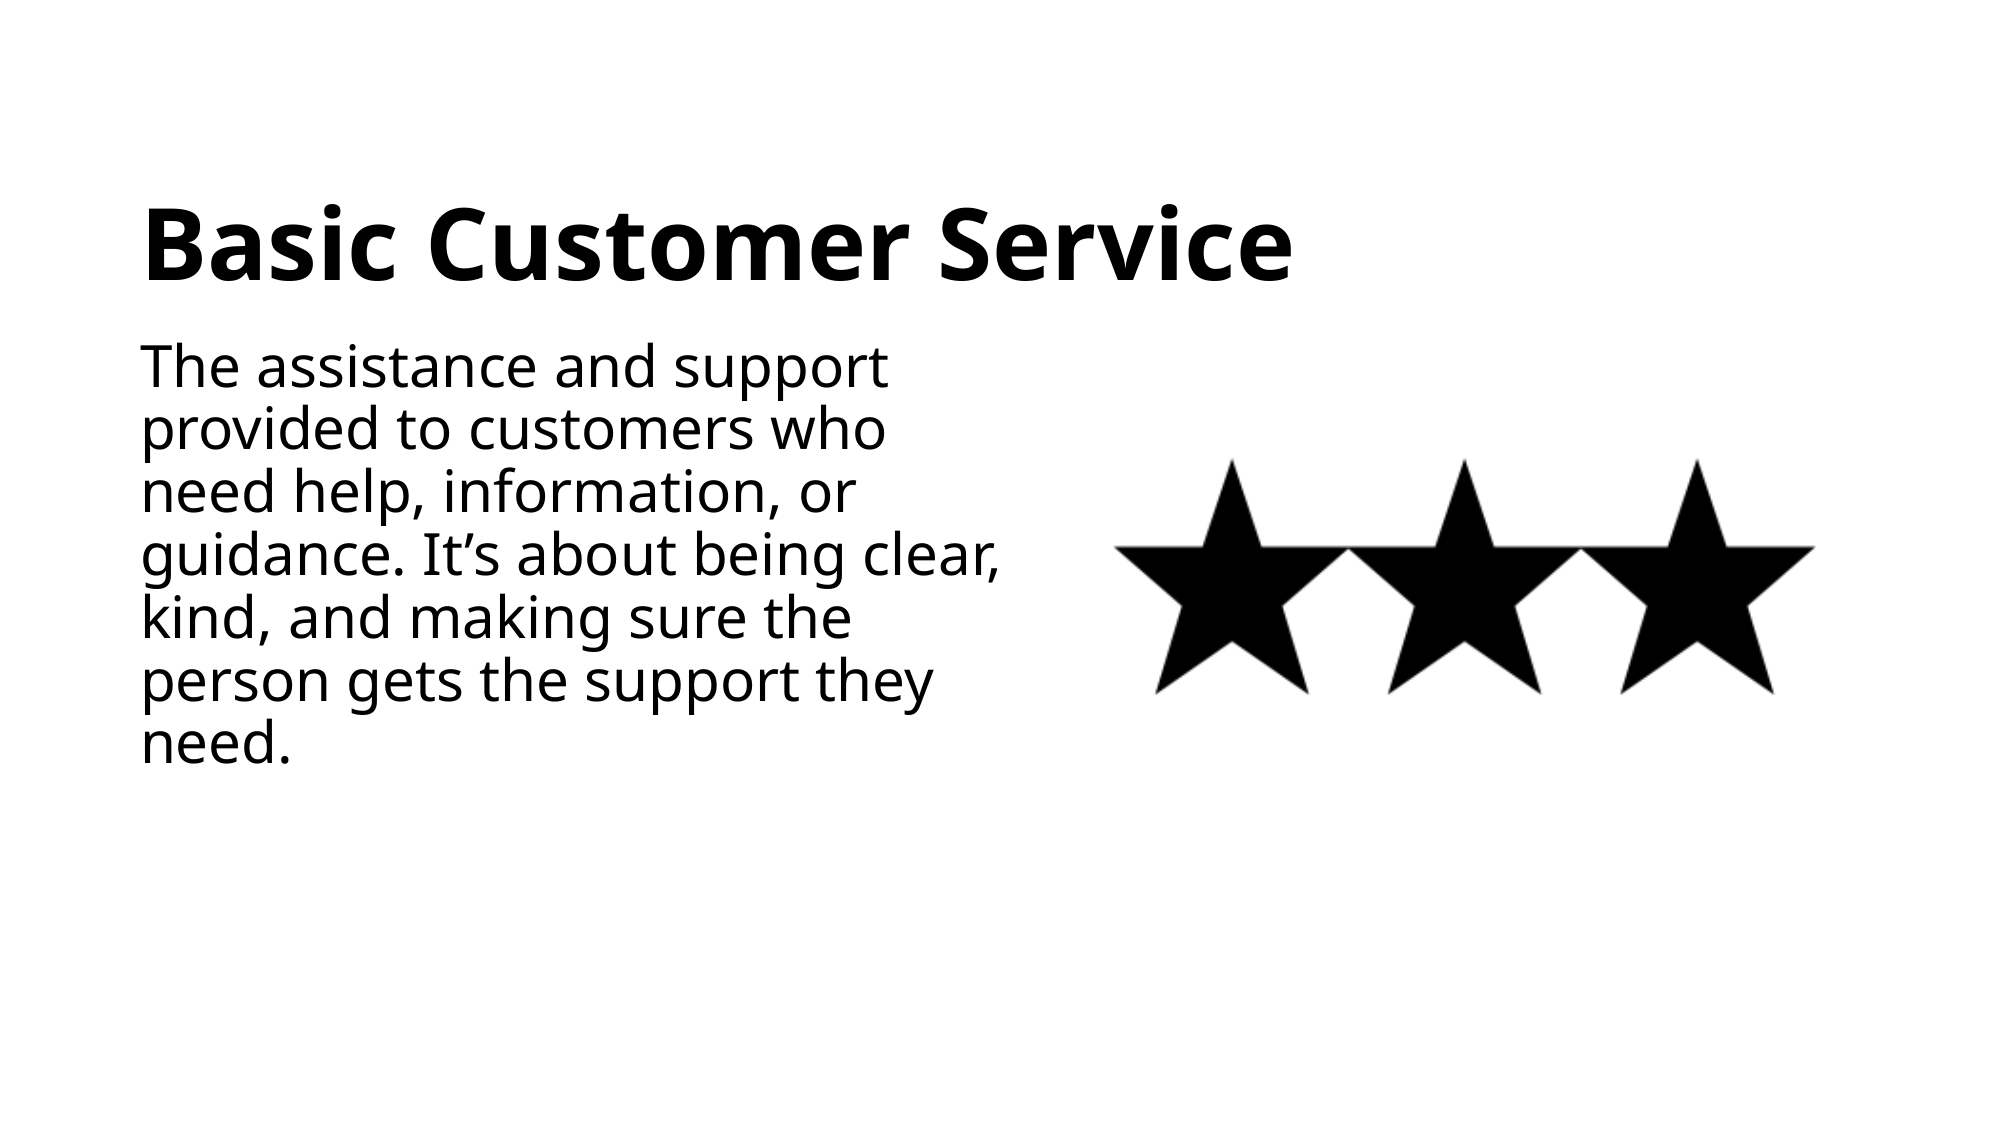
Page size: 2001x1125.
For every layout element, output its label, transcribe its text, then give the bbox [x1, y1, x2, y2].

title Basic Customer Service [124, 186, 1621, 330]
list The assistance and support provided to customers who need help, information, or guidance. It’s about being clear, kind, and making sure the person gets the support they need. [124, 329, 1029, 1125]
picture [1098, 206, 1831, 939]
